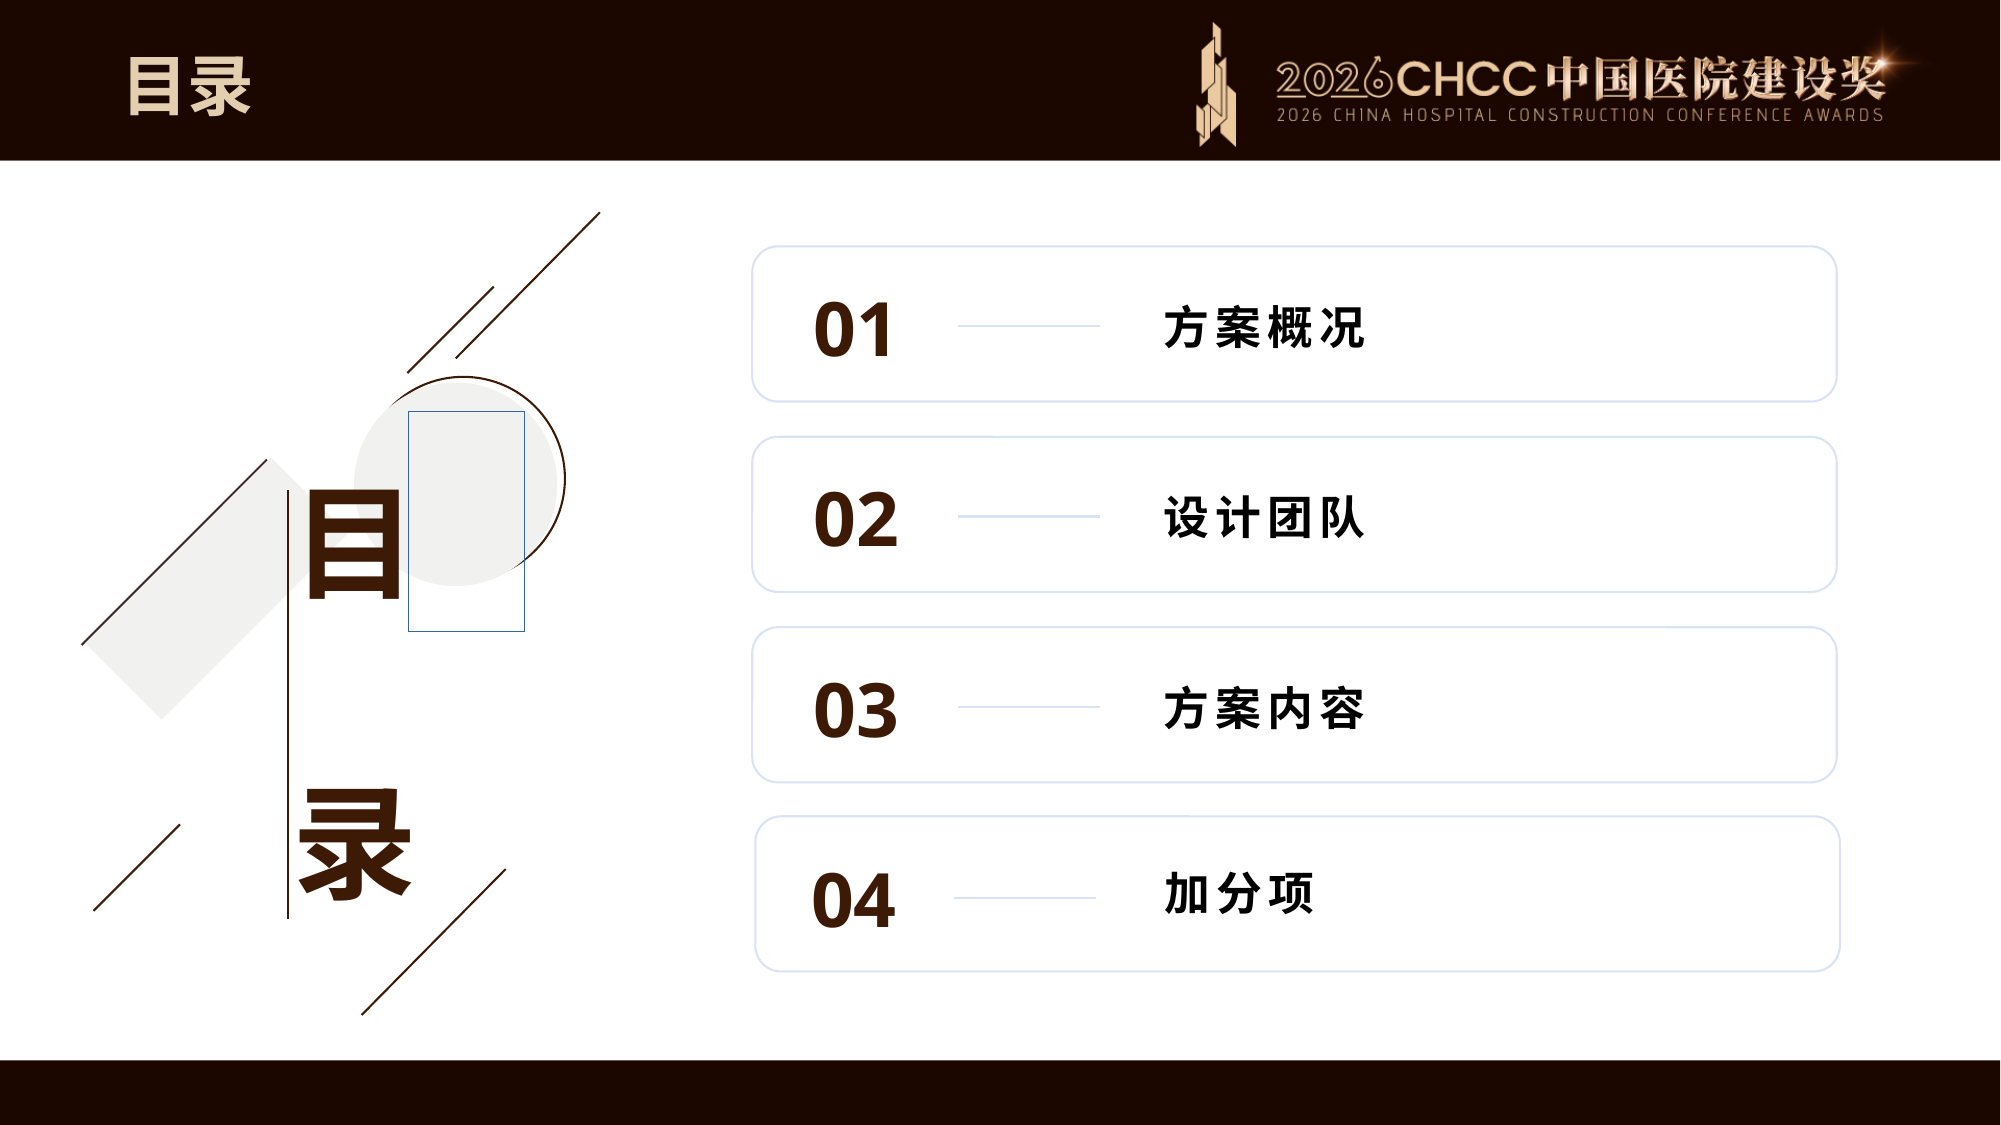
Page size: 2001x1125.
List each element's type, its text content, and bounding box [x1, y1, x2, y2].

text_box 02 [767, 448, 946, 585]
text_box 目录 [106, 36, 563, 132]
text_box 方案内容 [1163, 663, 1826, 751]
text_box 04 [765, 829, 943, 967]
text_box 01 [767, 257, 946, 395]
text_box 设计团队 [1163, 472, 1826, 561]
text_box [751, 435, 1838, 594]
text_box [81, 211, 601, 1016]
text_box [754, 815, 1841, 973]
text_box [751, 245, 1838, 403]
picture [0, 0, 2001, 1125]
text_box 方案概况 [1163, 282, 1826, 370]
text_box 加分项 [1164, 848, 1827, 937]
text_box 03 [767, 638, 946, 776]
text_box [751, 626, 1838, 784]
